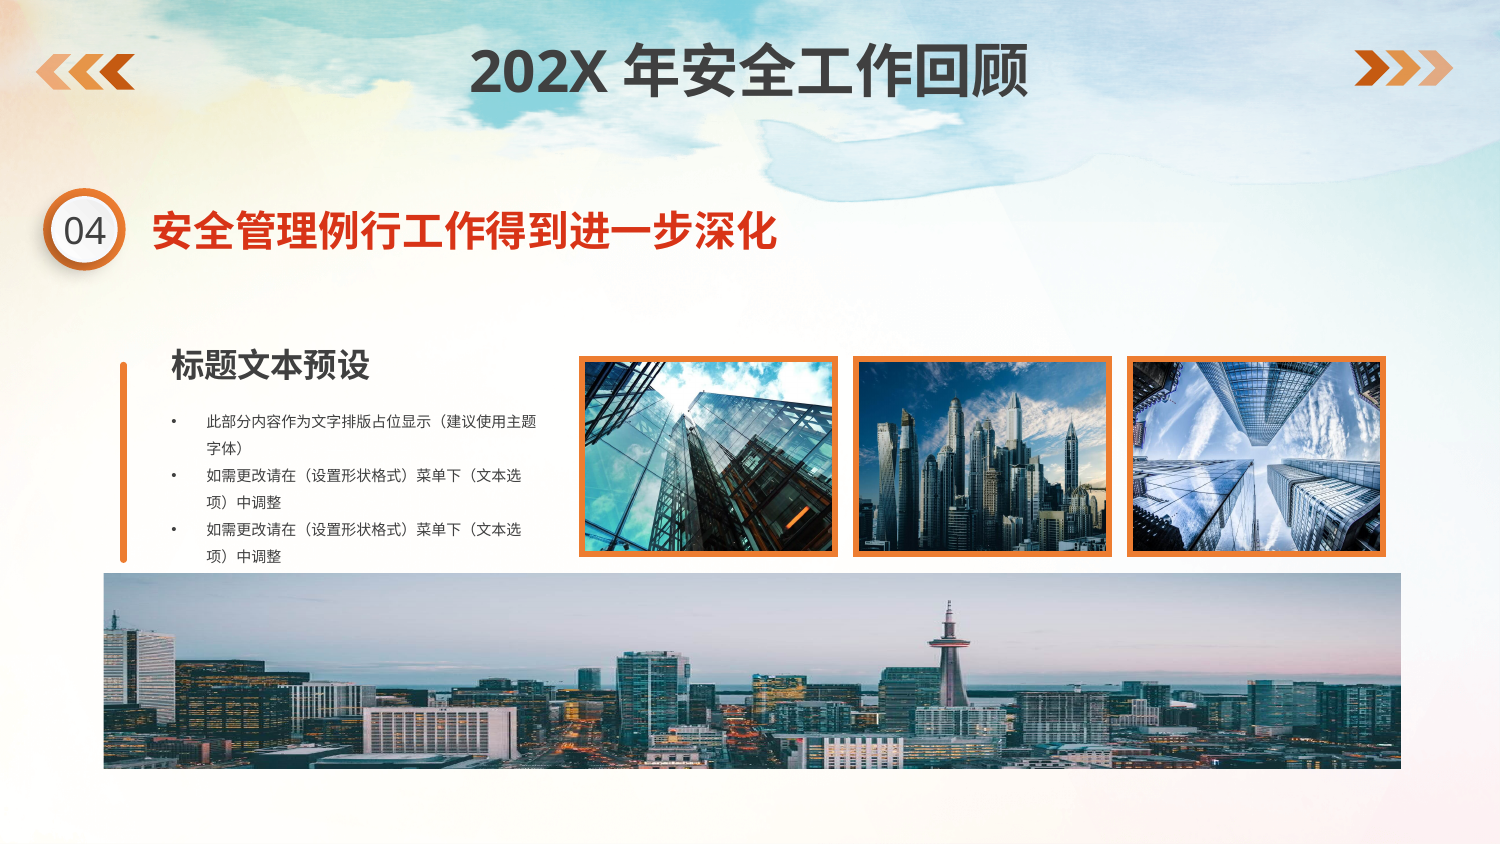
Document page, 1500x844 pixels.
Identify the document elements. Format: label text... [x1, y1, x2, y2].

picture [0, 0, 1500, 844]
text_box 202X年安全工作回顾 [413, 30, 1087, 109]
text_box [581, 358, 836, 555]
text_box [1354, 50, 1454, 86]
text_box [855, 358, 1110, 555]
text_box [35, 54, 135, 90]
text_box 标题文本预设 [156, 328, 514, 392]
text_box [1129, 358, 1384, 555]
text_box [103, 573, 1402, 770]
text_box 此部分内容作为文字排版占位显示（建议使用主题字体） 如需更改请在（设置形状格式）菜单下（文本选项）中调整 如需更改请在（设置形状格式）菜单下（文本选项）中调整 [156, 396, 561, 575]
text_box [34, 188, 135, 271]
text_box 安全管理例行工作得到进一步深化 [136, 197, 793, 262]
